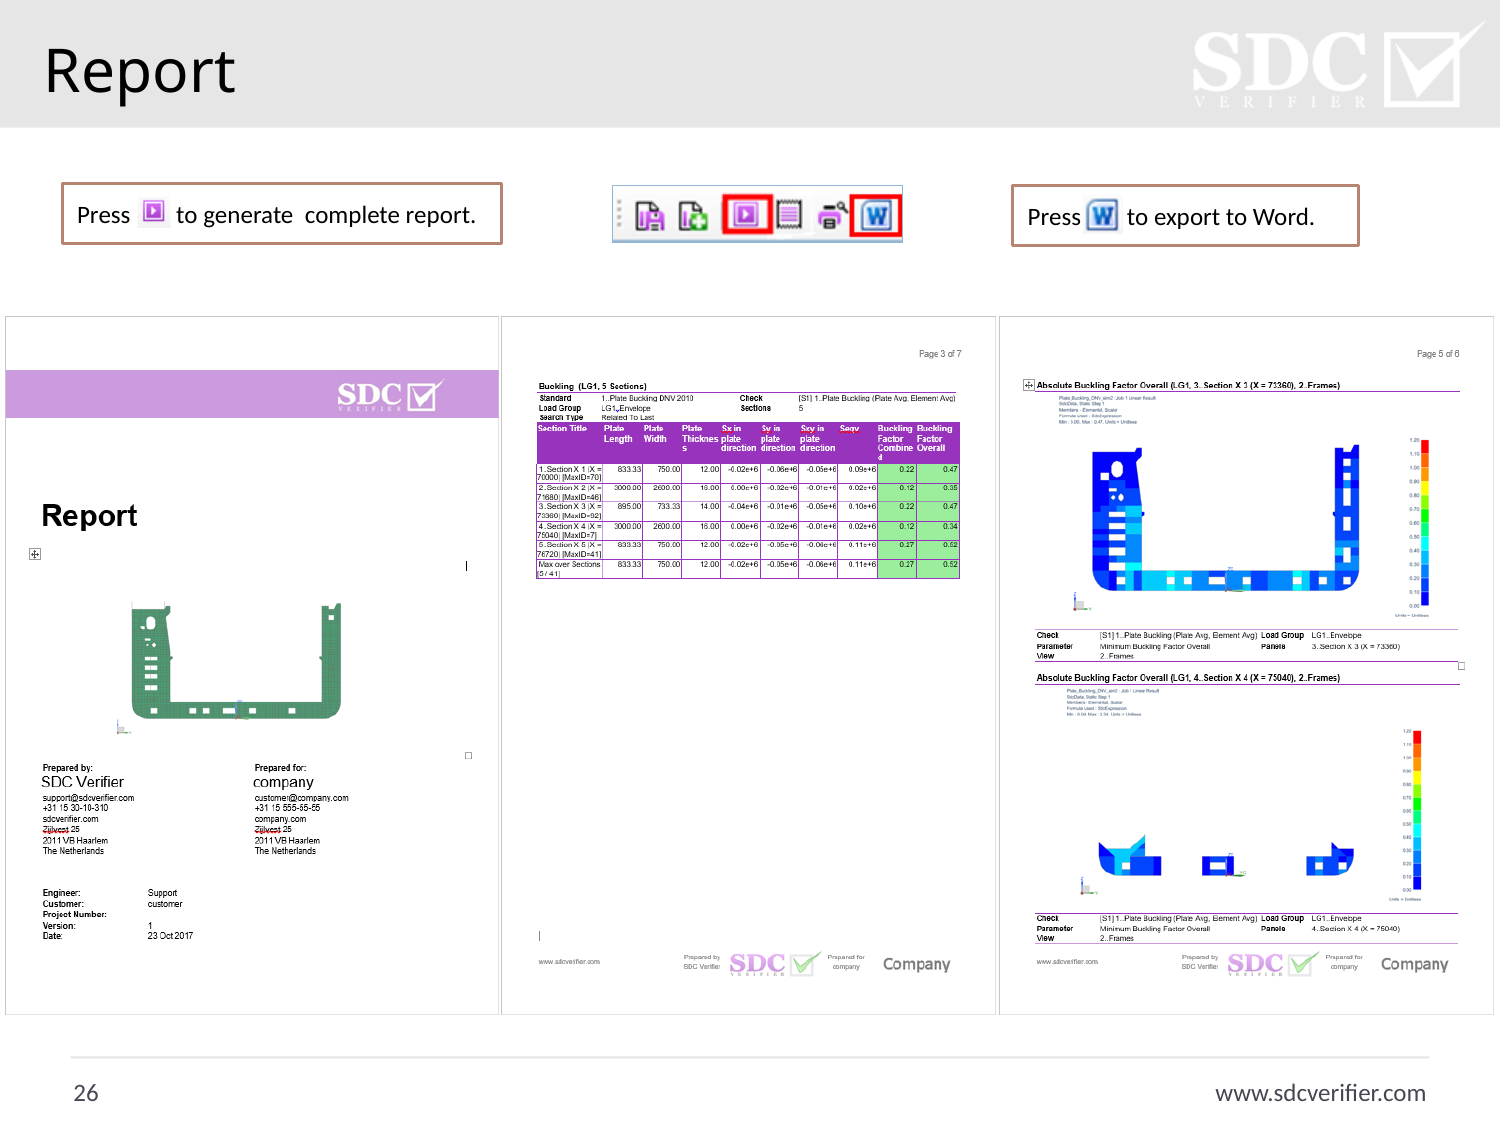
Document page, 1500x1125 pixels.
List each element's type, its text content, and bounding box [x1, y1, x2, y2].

text_box Press to generate complete report. [61, 182, 503, 245]
picture [0, 0, 1500, 1125]
slide_number 26 [58, 1073, 163, 1109]
footer www.sdcverifier.com [1200, 1072, 1443, 1111]
title Report [29, 24, 1478, 113]
text_box Press to export to Word. [1011, 184, 1360, 247]
